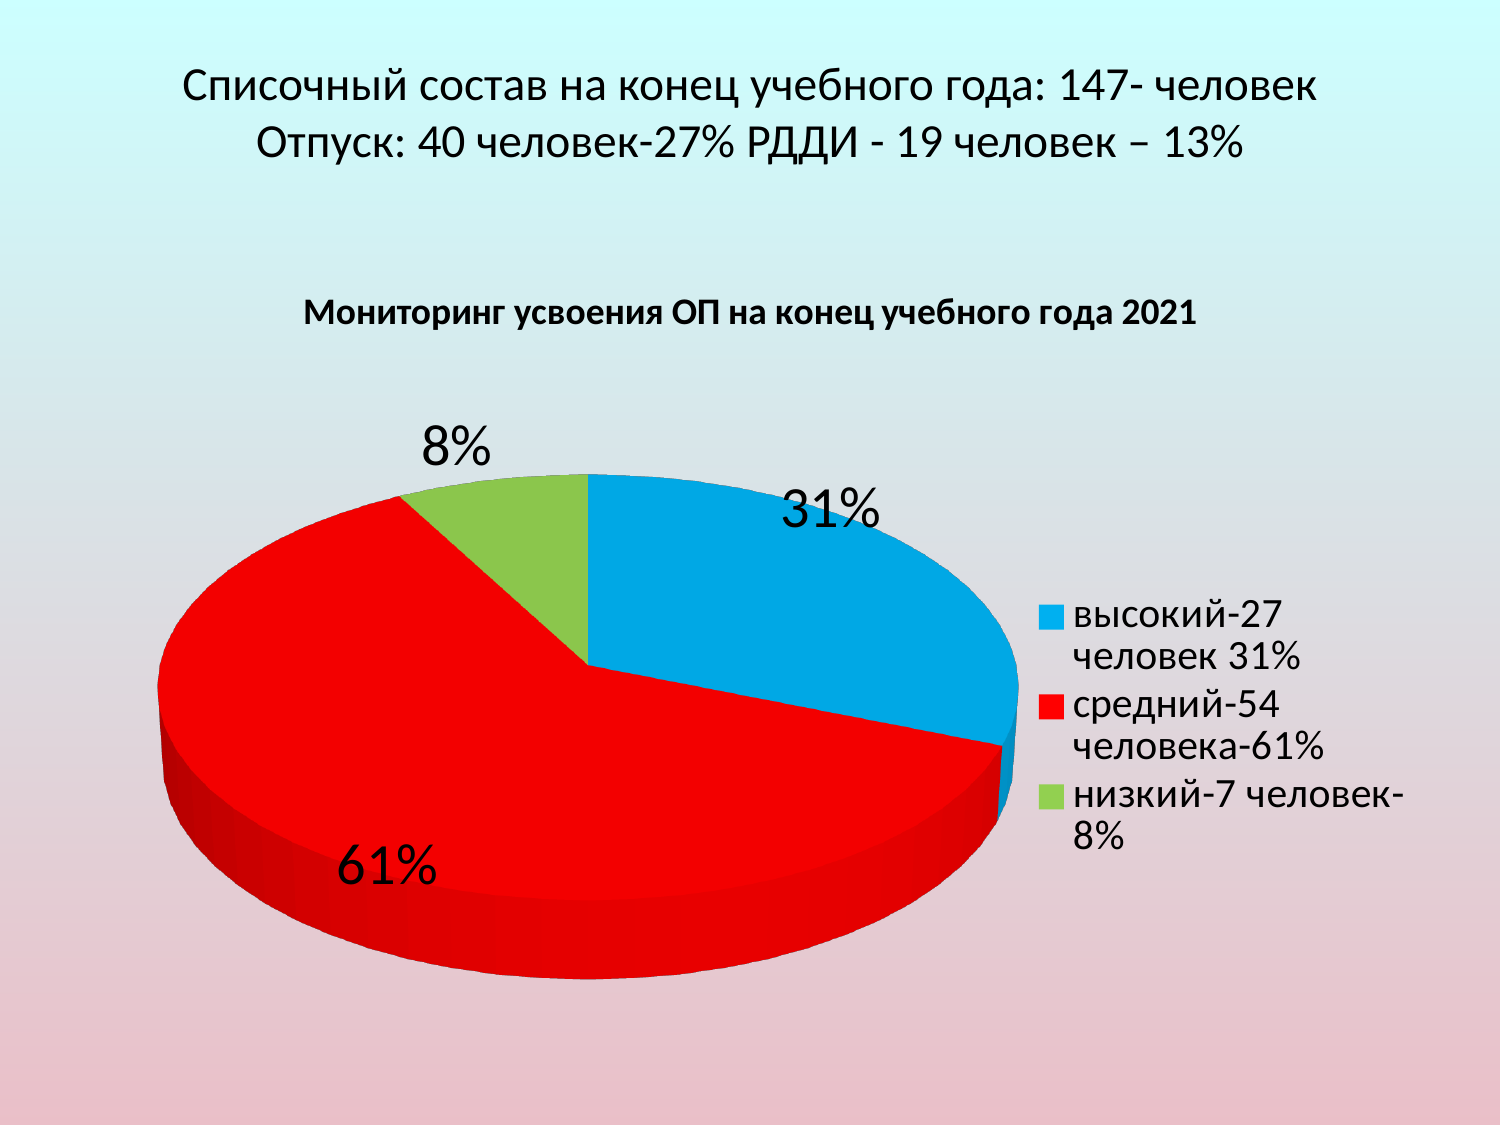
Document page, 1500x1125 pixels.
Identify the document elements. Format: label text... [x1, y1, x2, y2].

chart [74, 262, 1426, 1006]
title Списочный состав на конец учебного года: 147- человек Отпуск: 40 человек-27% РДДИ - 19 человек – 13% [75, 45, 1425, 233]
